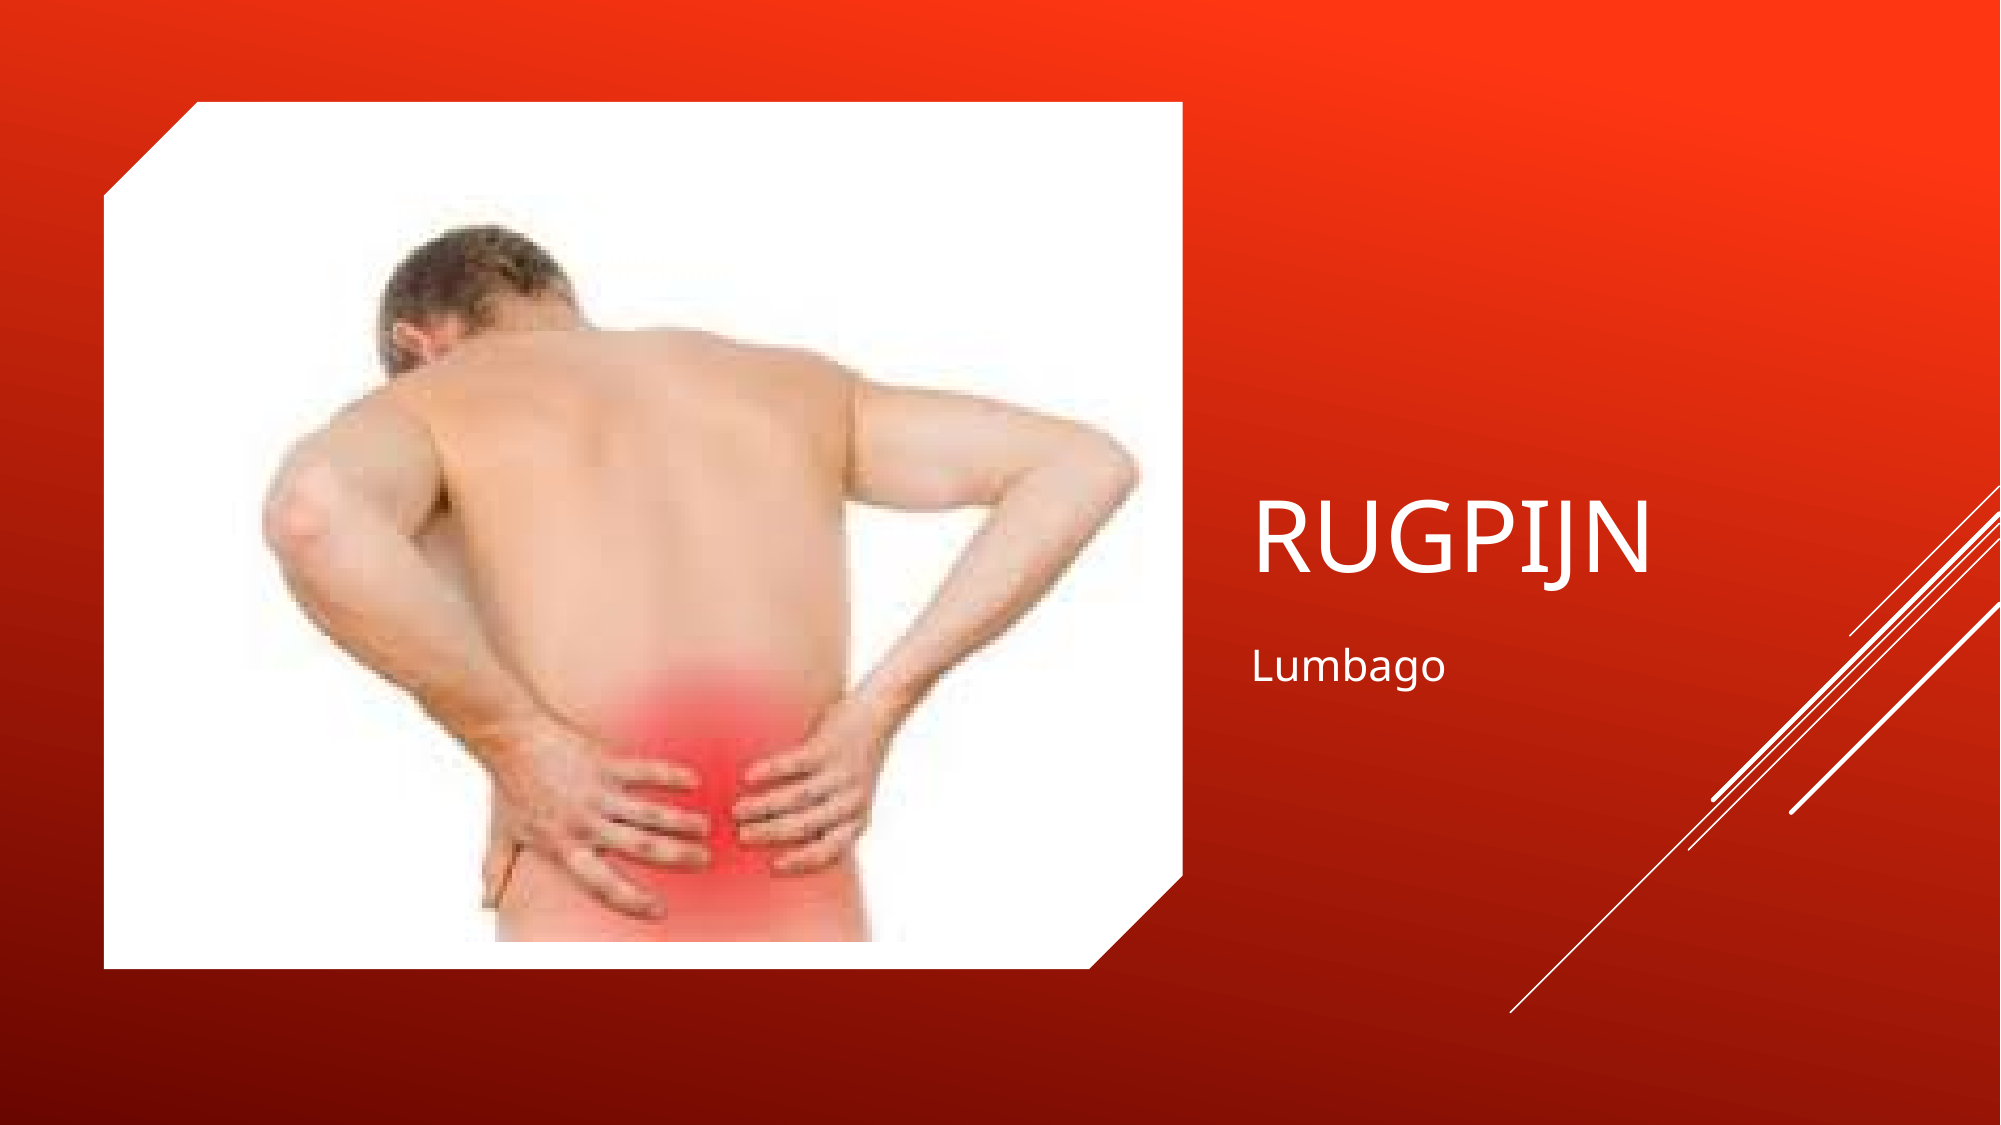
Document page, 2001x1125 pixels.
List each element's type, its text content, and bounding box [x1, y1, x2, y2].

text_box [1510, 485, 2000, 1013]
subtitle Lumbago [1235, 630, 1510, 888]
title Rugpijn [1235, 103, 1888, 600]
picture [130, 128, 1156, 943]
text_box [102, 167, 1117, 971]
text_box [169, 100, 1184, 904]
text_box [0, 0, 2000, 1125]
